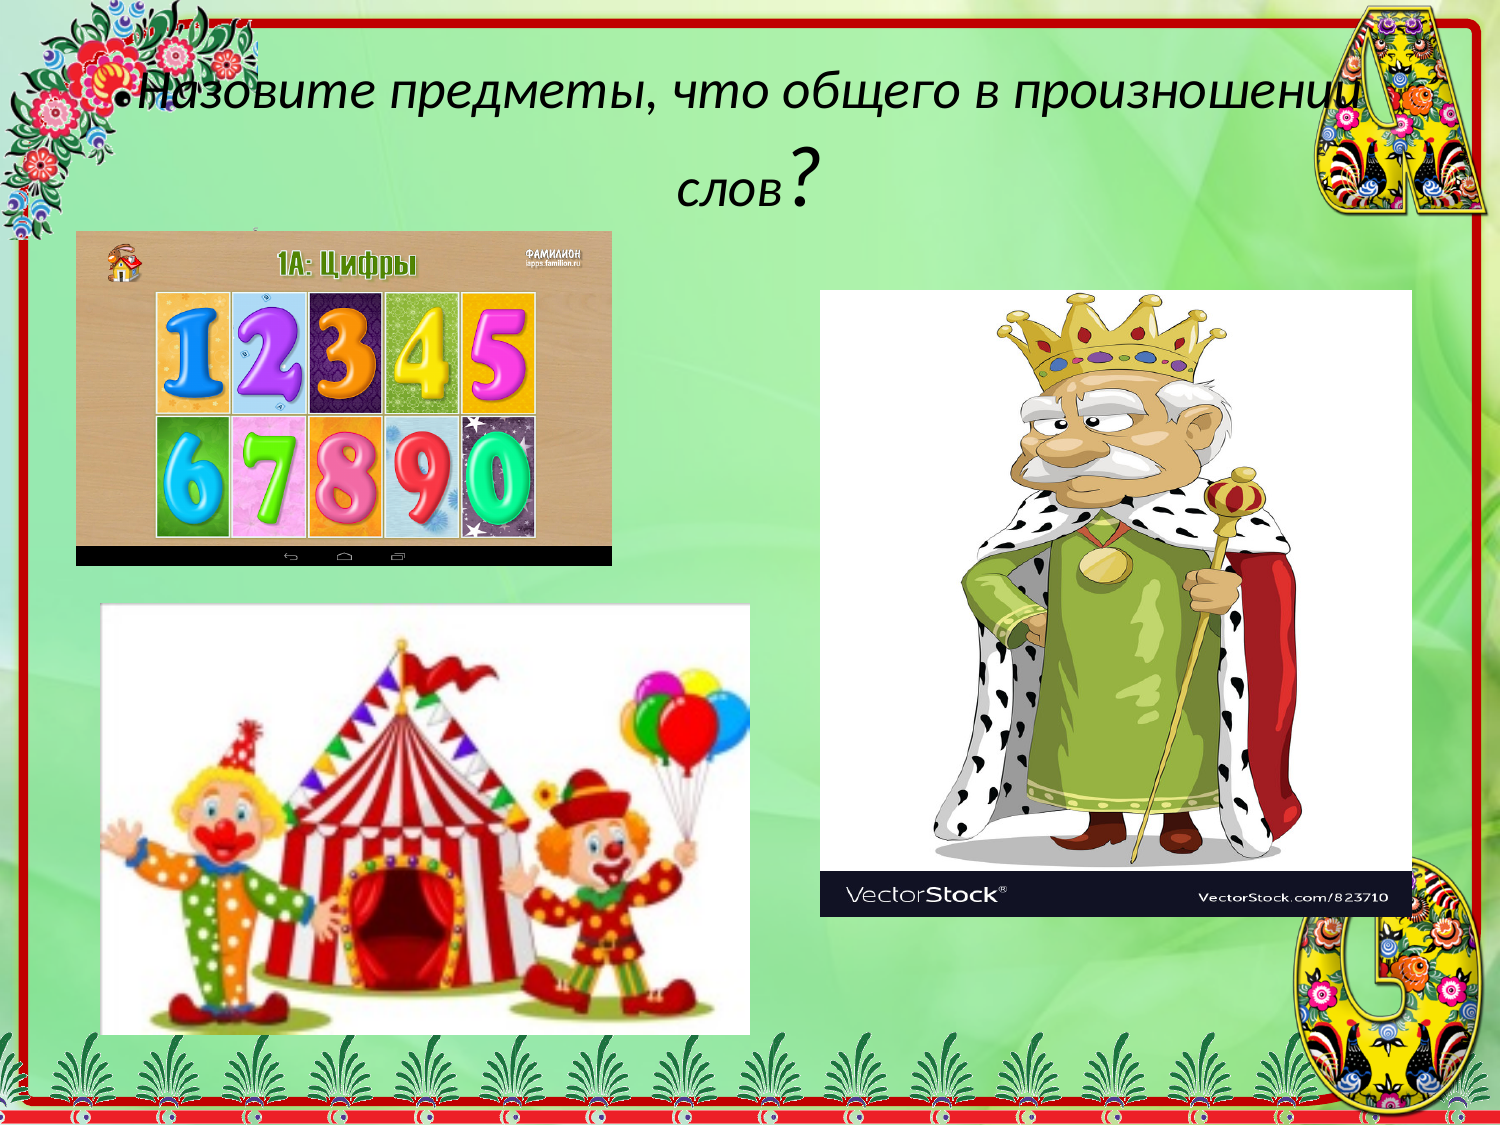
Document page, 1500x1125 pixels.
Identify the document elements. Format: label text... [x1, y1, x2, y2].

picture [0, 0, 1500, 1125]
title Назовите предметы, что общего в произношении слов? [75, 45, 1425, 233]
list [76, 231, 612, 567]
